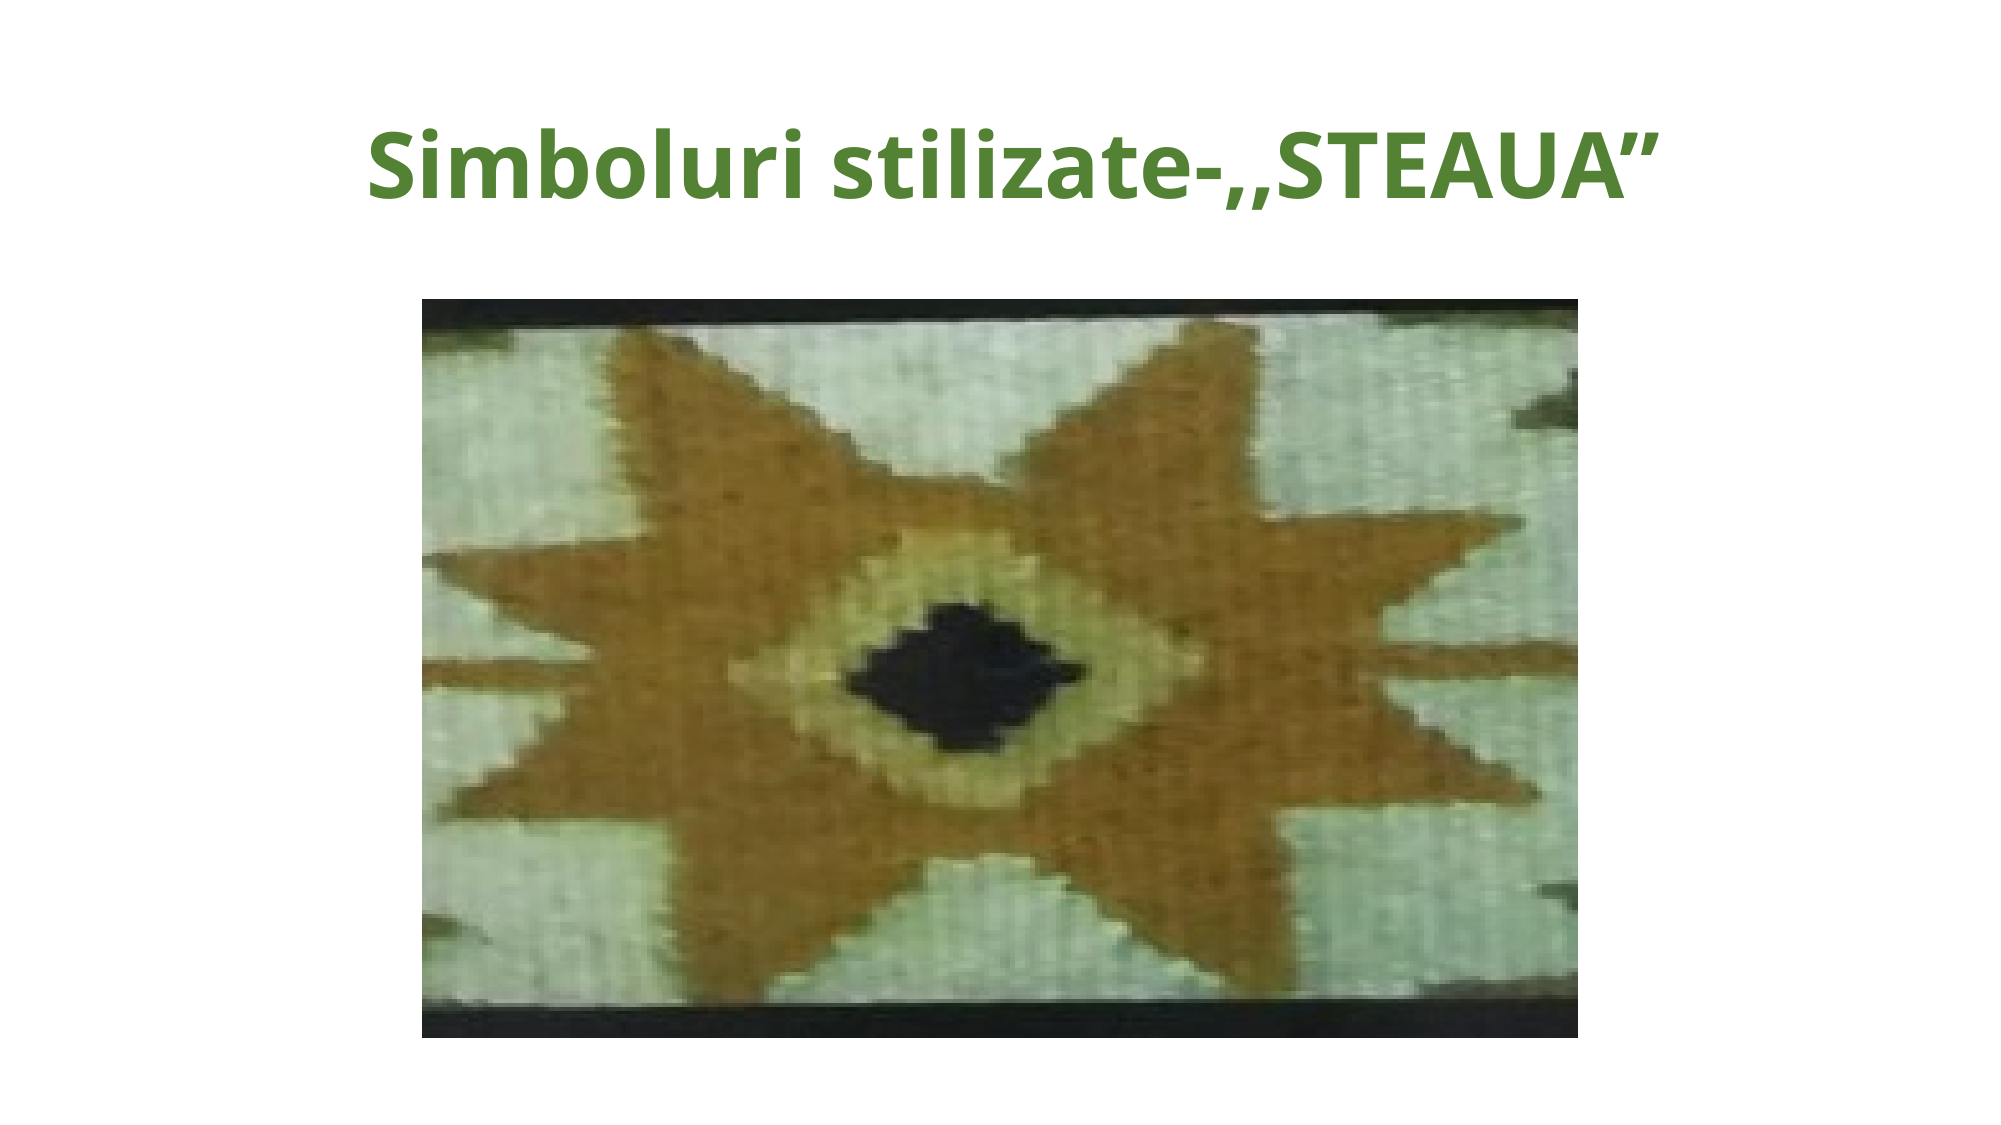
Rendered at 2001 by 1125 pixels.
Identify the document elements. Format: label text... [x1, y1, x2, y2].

title Simboluri stilizate-,,STEAUA” [137, 59, 1863, 278]
picture [422, 299, 1578, 1039]
